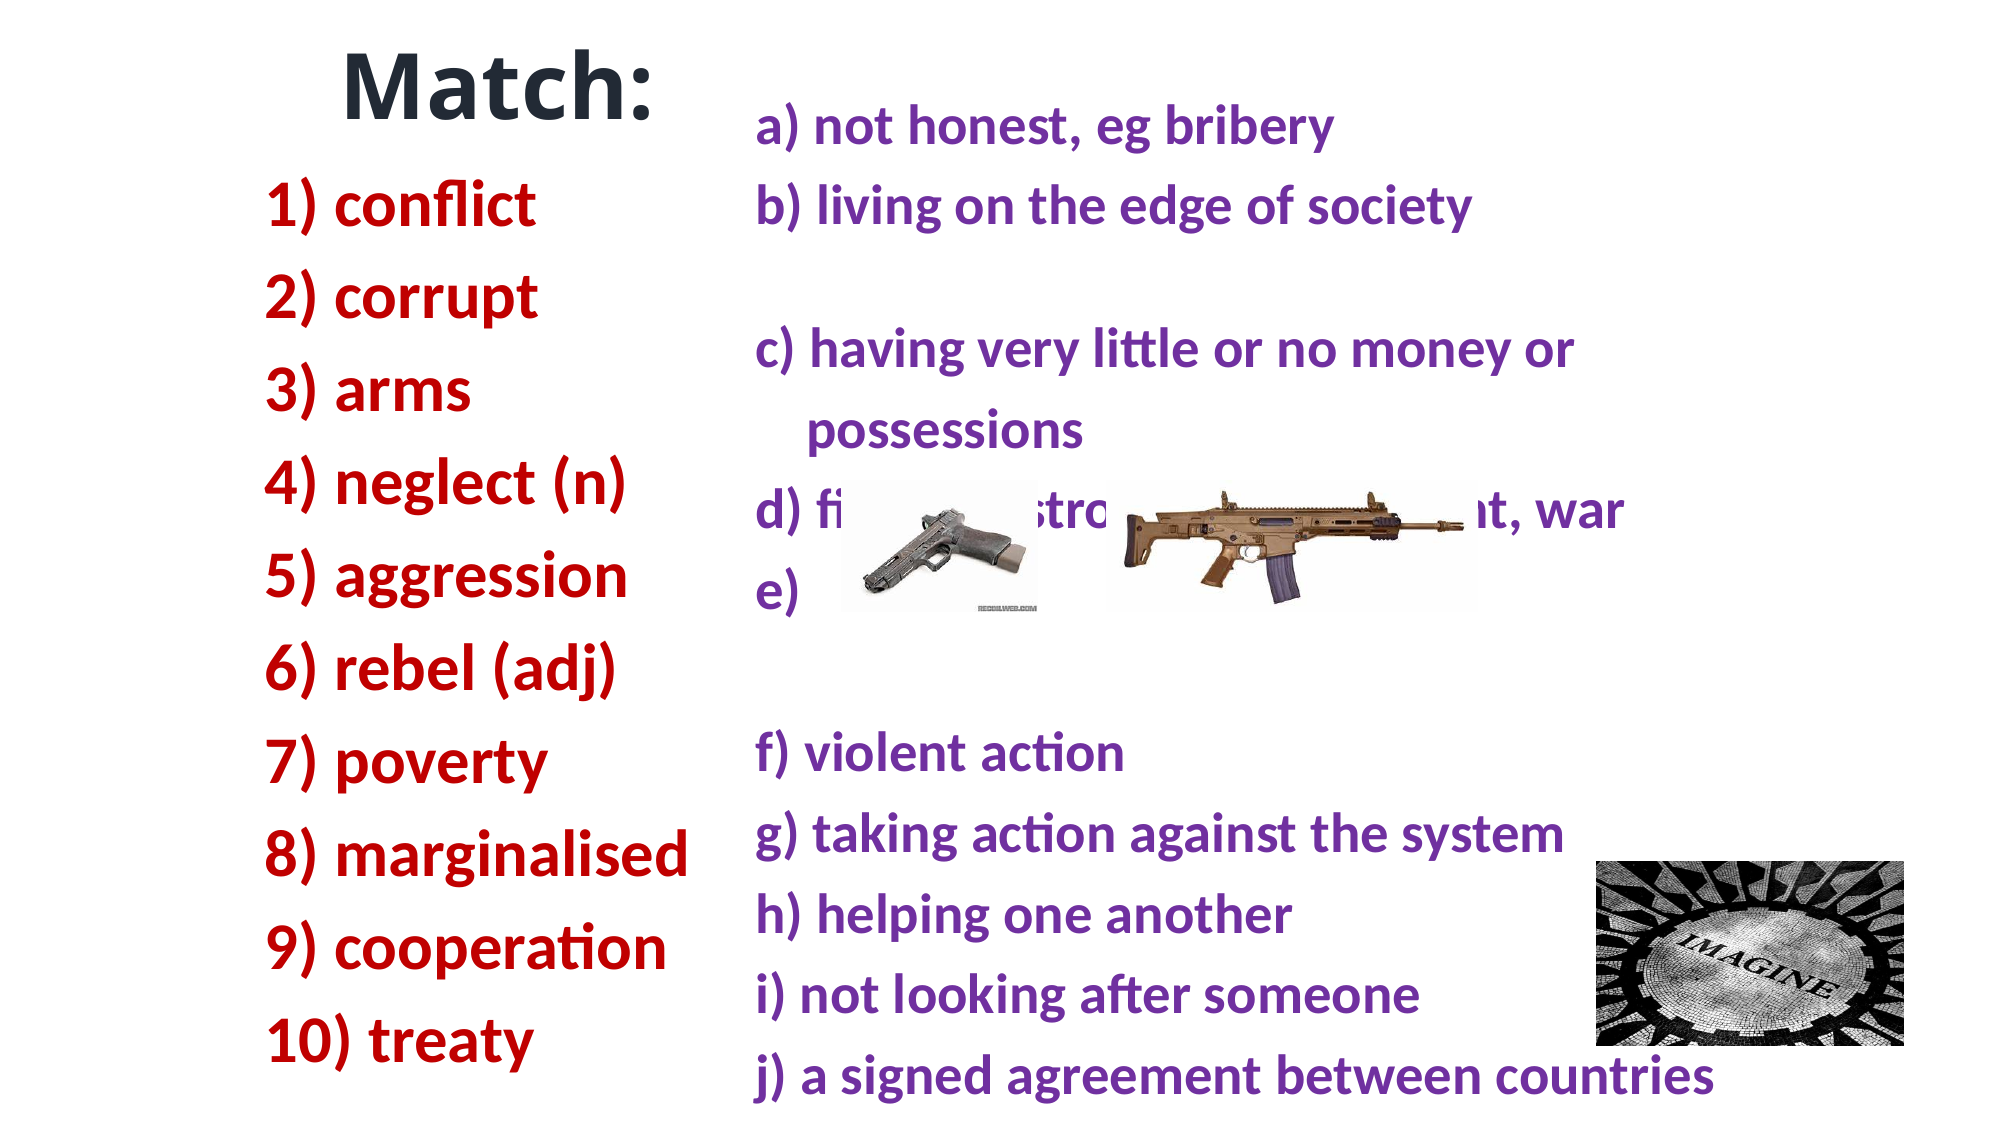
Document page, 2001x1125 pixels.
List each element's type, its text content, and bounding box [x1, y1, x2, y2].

list 1) conflict 2) corrupt 3) arms 4) neglect (n) 5) aggression 6) rebel (adj) 7) poverty 8) marginalised 9) cooperation 10) treaty [249, 160, 740, 1094]
picture [1595, 861, 1904, 1046]
list a) not honest, eg bribery b) living on the edge of society c) having very little or no money or possessions d) fighting, strong disagreement, war e) f) violent action g) taking action against the system h) helping one another i) not looking after someone j) a signed agreement between countries [740, 0, 1733, 1125]
title Match: [324, 19, 729, 160]
picture [1106, 480, 1478, 612]
picture [841, 480, 1038, 612]
